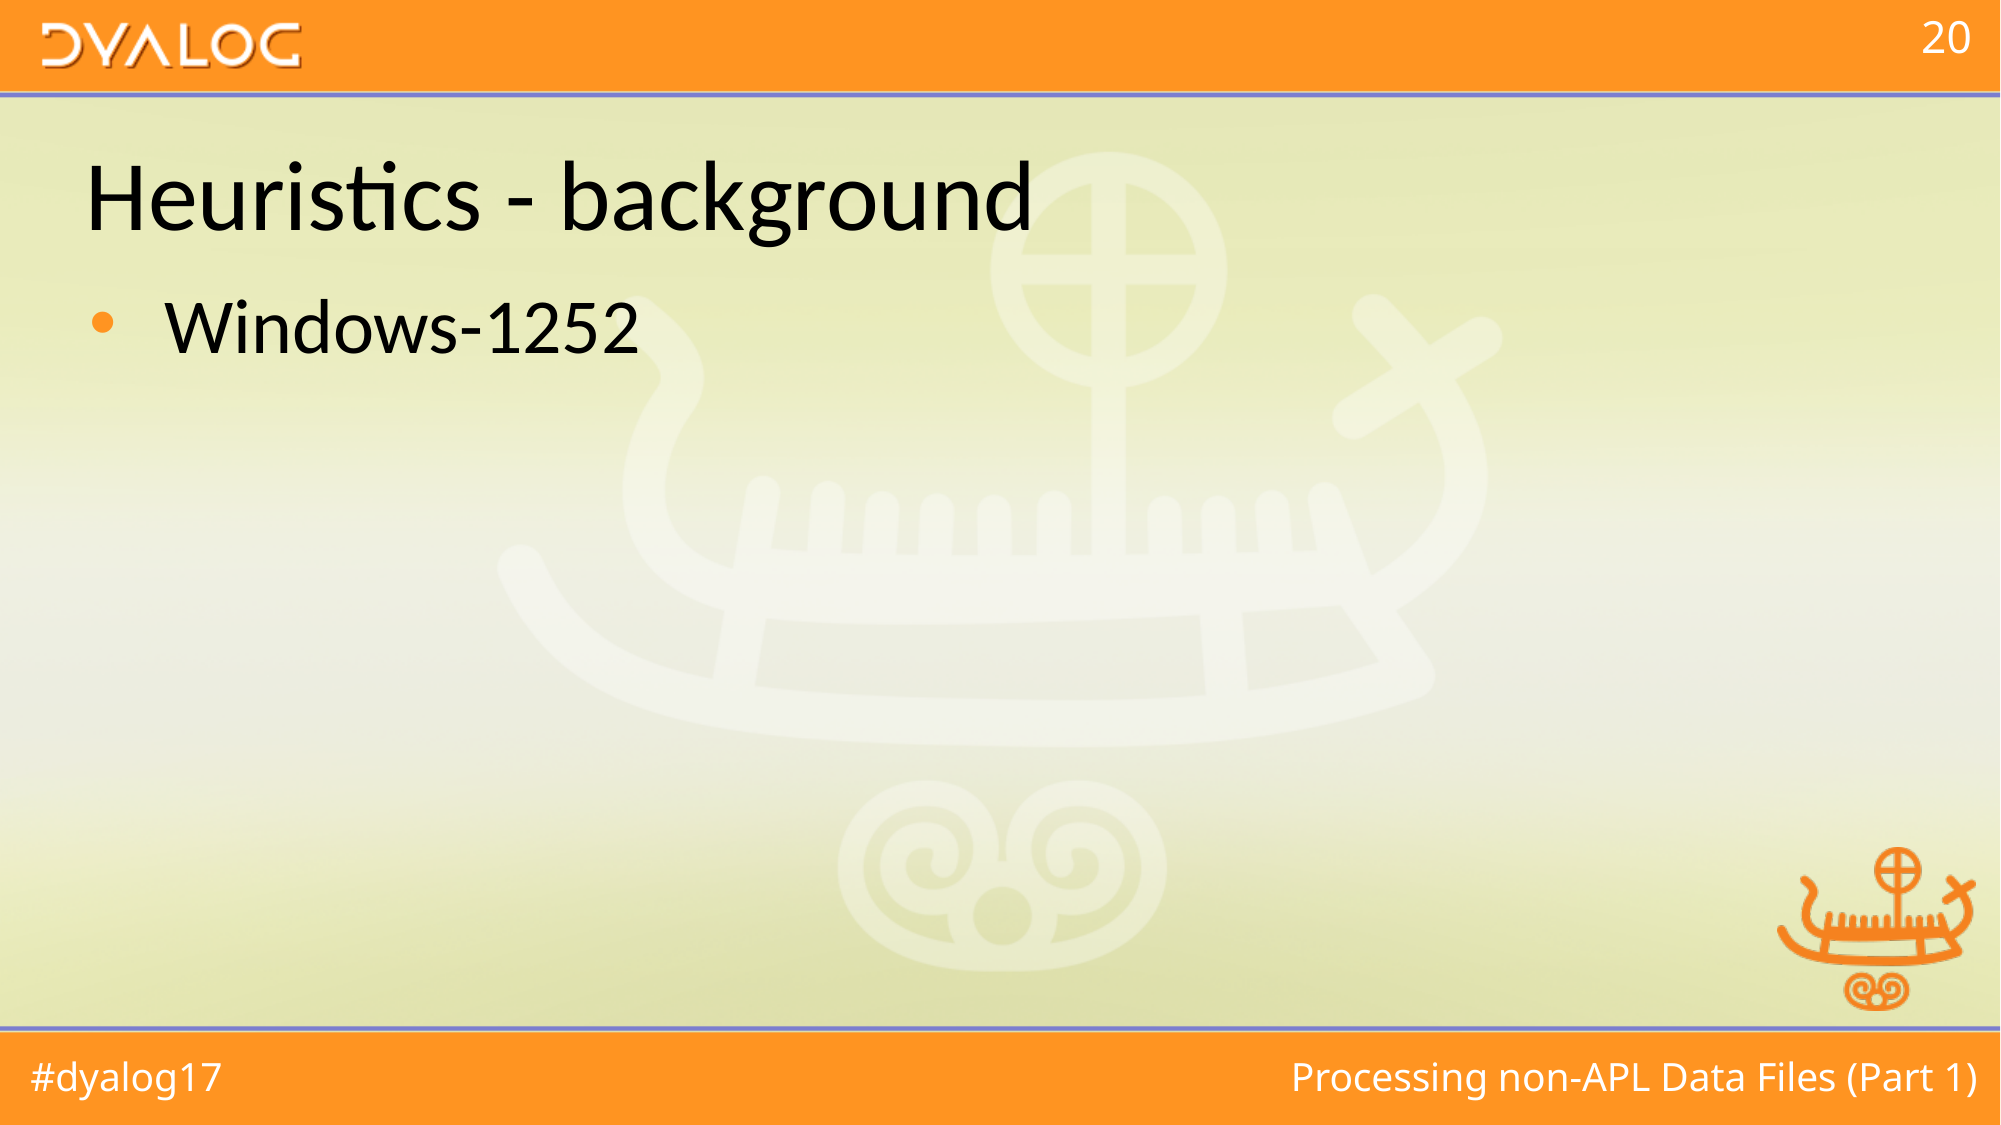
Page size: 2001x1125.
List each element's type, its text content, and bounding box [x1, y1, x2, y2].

list Windows-1252 [74, 267, 1426, 1011]
title Heuristics - background [70, 125, 1900, 256]
picture [0, 0, 2001, 1125]
